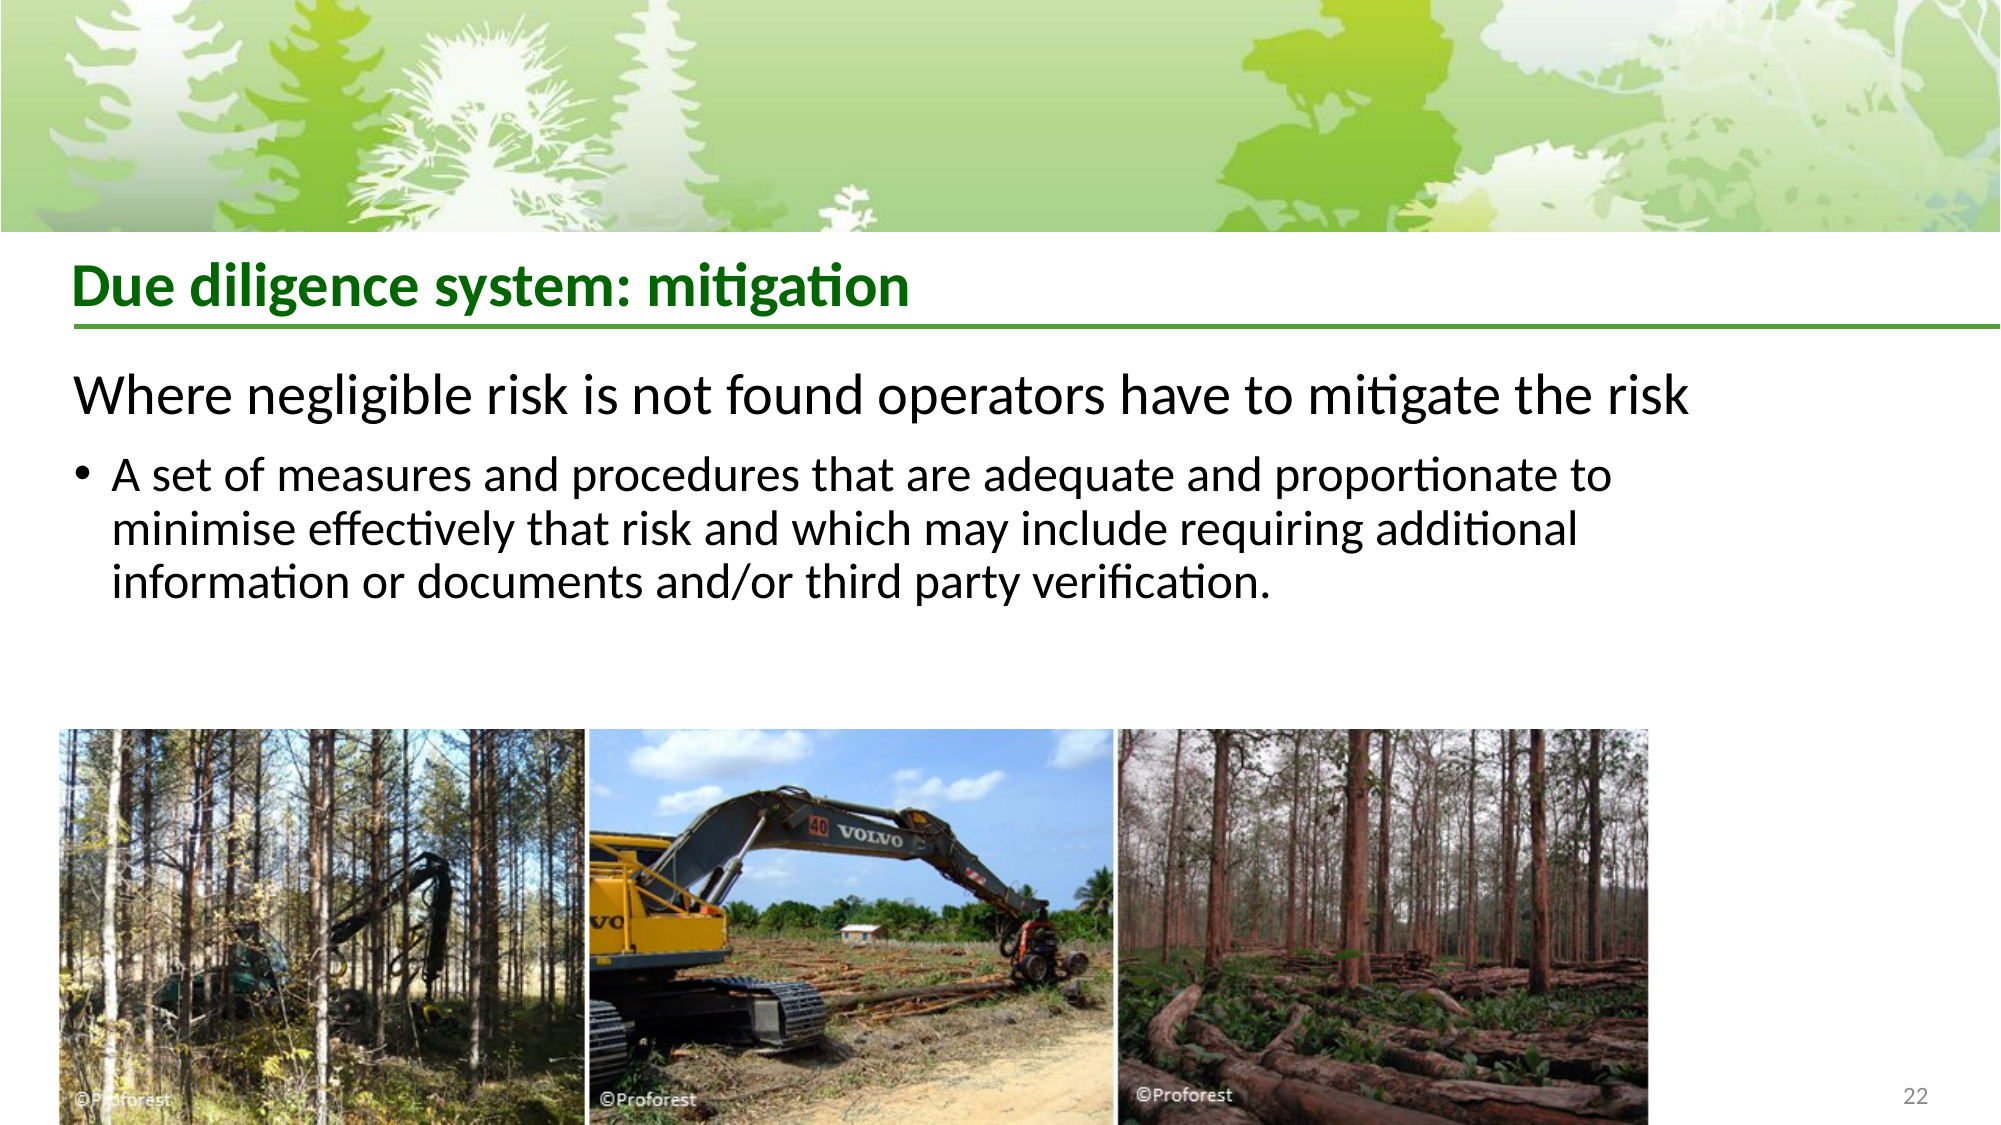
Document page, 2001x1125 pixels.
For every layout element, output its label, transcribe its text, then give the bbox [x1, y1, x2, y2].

slide_number 22 [1650, 1065, 1944, 1125]
picture [58, 729, 1650, 1125]
picture [0, 0, 2000, 232]
title Due diligence system: mitigation [56, 192, 1407, 381]
list Where negligible risk is not found operators have to mitigate the risk A set of measures and procedures that are adequate and proportionate to minimise effectively that risk and which may include requiring additional information or documents and/or third party verification. [58, 356, 1746, 1065]
